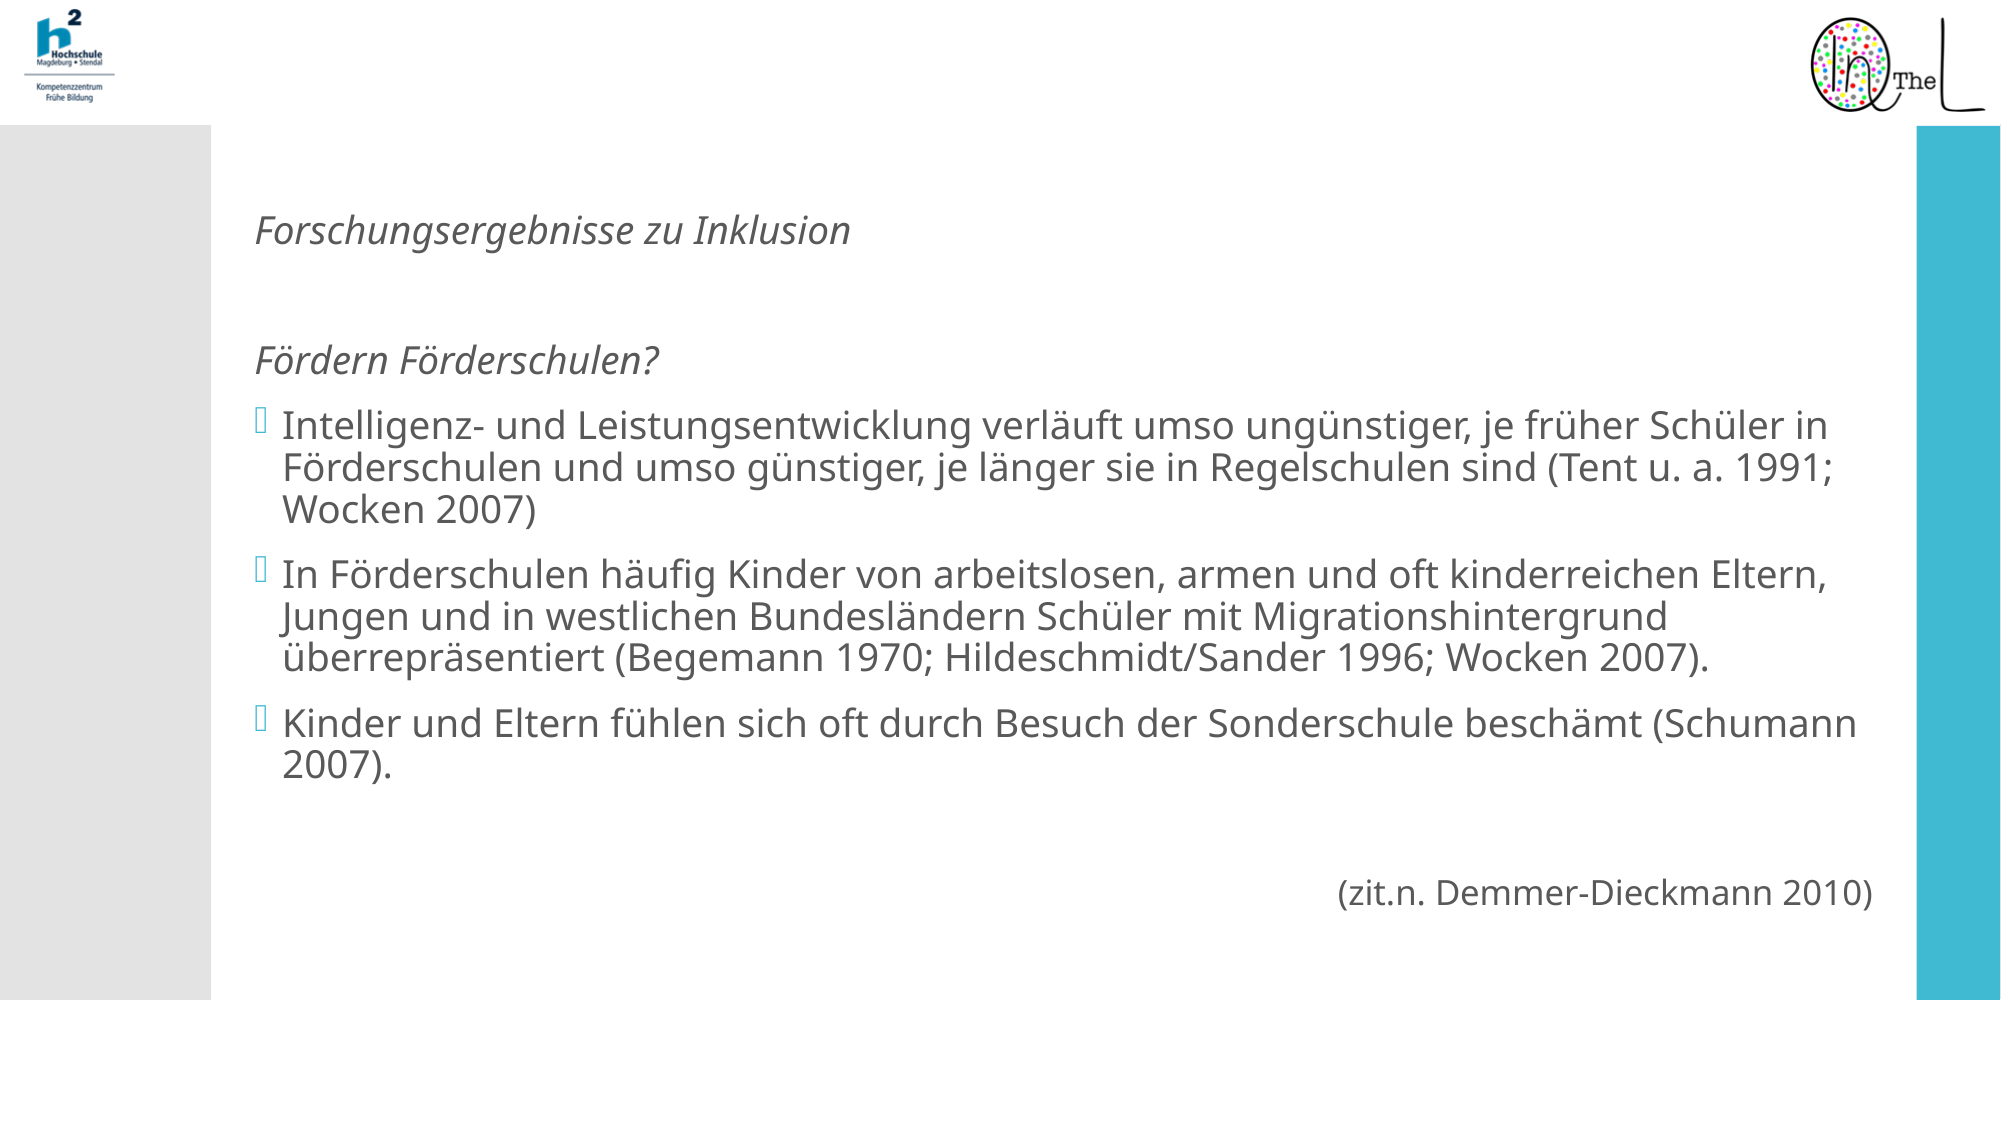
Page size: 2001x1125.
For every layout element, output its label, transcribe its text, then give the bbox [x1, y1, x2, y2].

list Forschungsergebnisse zu Inklusion Fördern Förderschulen? Intelligenz- und Leistungsentwicklung verläuft umso ungünstiger, je früher Schüler in Förderschulen und umso günstiger, je länger sie in Regelschulen sind (Tent u. a. 1991; Wocken 2007) In Förderschulen häufig Kinder von arbeitslosen, armen und oft kinderreichen Eltern, Jungen und in westlichen Bundesländern Schüler mit Migrationshintergrund überrepräsentiert (Begemann 1970; Hildeschmidt/Sander 1996; Wocken 2007). Kinder und Eltern fühlen sich oft durch Besuch der Sonderschule beschämt (Schumann 2007). (zit.n. Demmer-Dieckmann 2010) [239, 203, 1889, 922]
text_box [0, 124, 212, 1001]
text_box [1916, 125, 2000, 1001]
picture [1809, 17, 1987, 113]
picture [13, 0, 127, 113]
text_box [0, 0, 2000, 1125]
